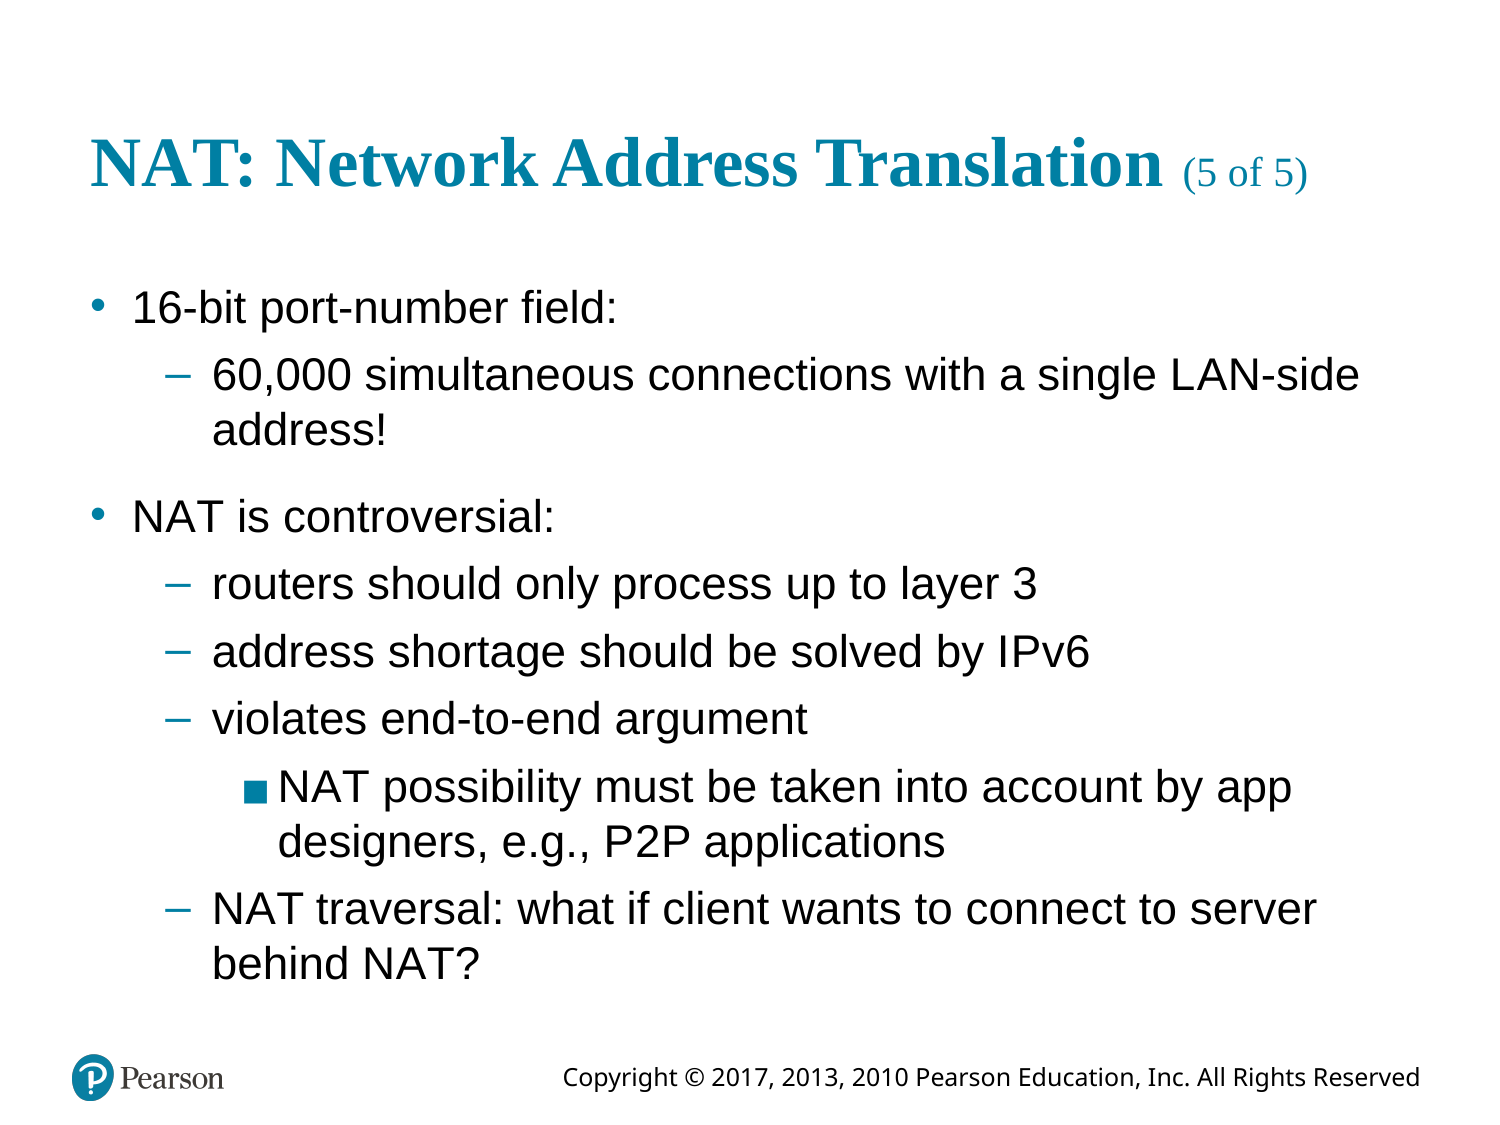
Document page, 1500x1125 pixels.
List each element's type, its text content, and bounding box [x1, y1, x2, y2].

list 16-bit port-number field: 60,000 simultaneous connections with a single L A N-side address! N A T is controversial: routers should only process up to layer 3 address shortage should be solved by I P v 6 violates end-to-end argument N A T possibility must be taken into account by app designers, e.g., P 2 P applications N A T traversal: what if client wants to connect to server behind N A T? [75, 262, 1425, 1005]
picture [72, 1054, 88, 1070]
picture [72, 1087, 83, 1101]
picture [80, 1063, 106, 1088]
picture [98, 1054, 224, 1101]
title N A T: Network Address Translation (5 of 5) [75, 35, 1425, 216]
